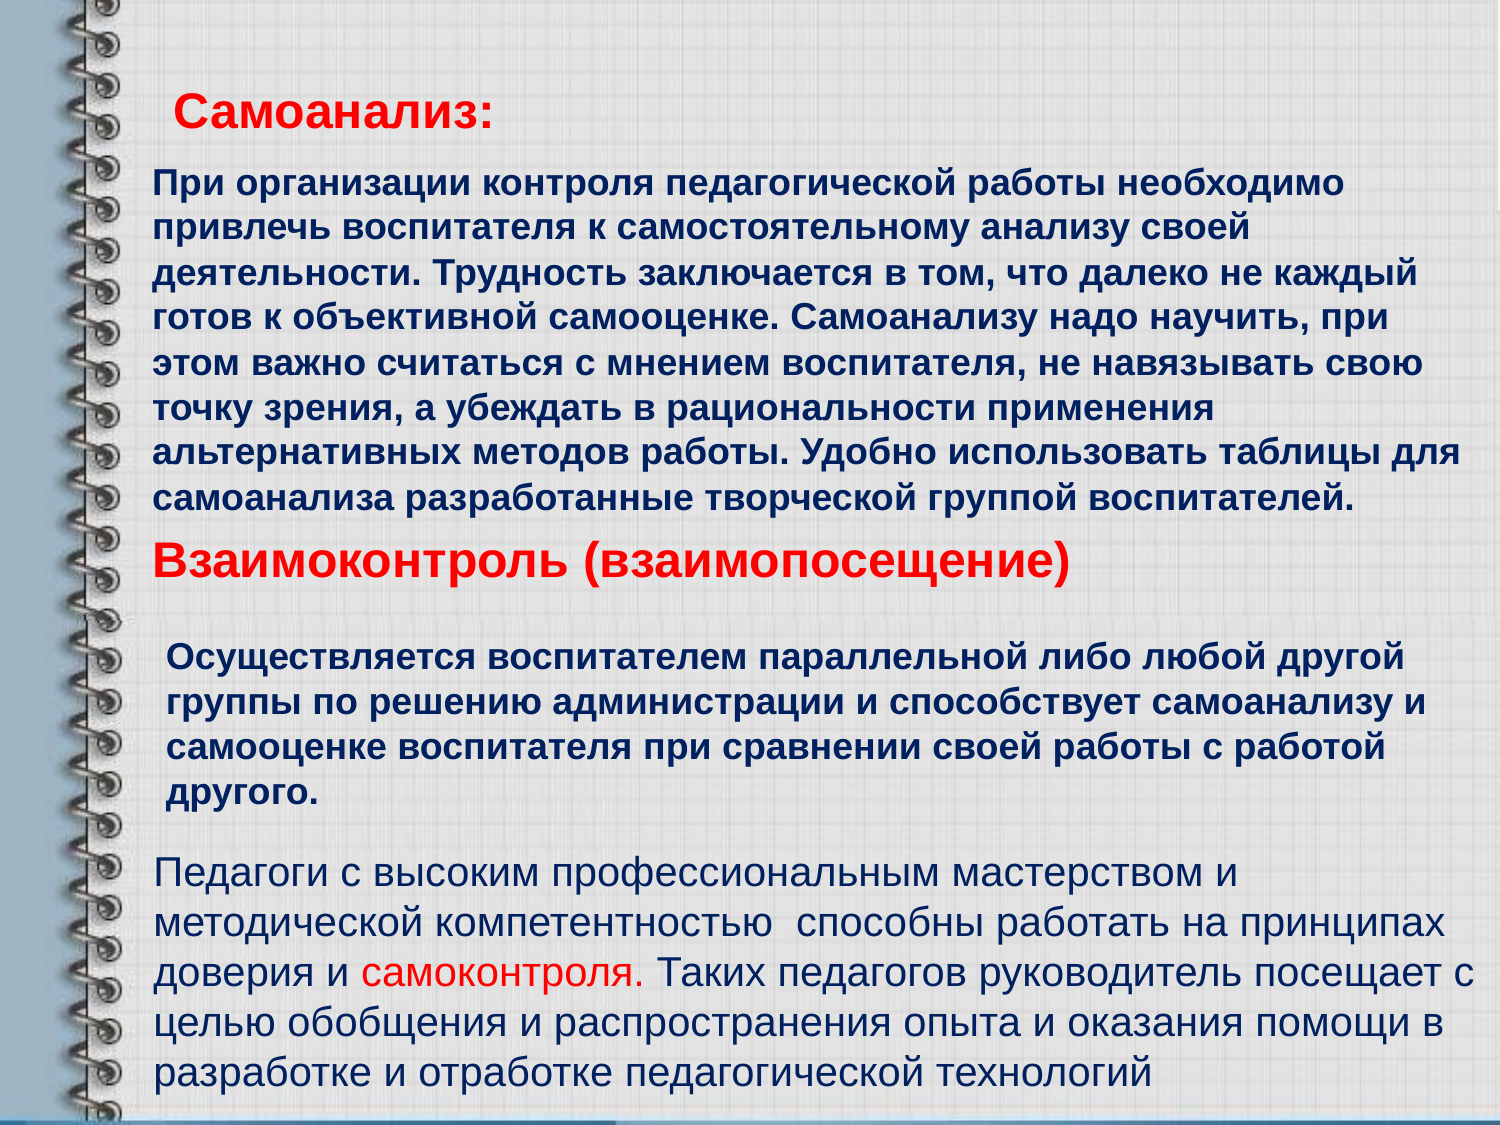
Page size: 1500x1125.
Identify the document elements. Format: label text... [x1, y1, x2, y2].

picture [0, 0, 1500, 1125]
text_box Педагоги с высоким профессиональным мастерством и методической компетентностью способны работать на принципах доверия и самоконтроля. Таких педагогов руководитель посещает с целью обобщения и распространения опыта и оказания помощи в разработке и отработке педагогической технологий [138, 837, 1500, 1103]
text_box Осуществляется воспитателем параллельной либо любой другой группы по решению администрации и способствует самоанализу и самооценке воспитателя при сравнении своей работы с работой другого. [151, 624, 1473, 820]
title Самоанализ: [74, 44, 1426, 233]
list При организации контроля педагогической работы необходимо привлечь воспитателя к самостоятельному анализу своей деятельности. Трудность заключается в том, что далеко не каждый готов к объективной самооценке. Самоанализу надо научить, при этом важно считаться с мнением воспитателя, не навязывать свою точку зрения, а убеждать в рациональности применения альтернативных методов работы. Удобно использовать таблицы для самоанализа разработанные творческой группой воспитателей. Взаимоконтроль (взаимопосещение) [136, 149, 1488, 893]
